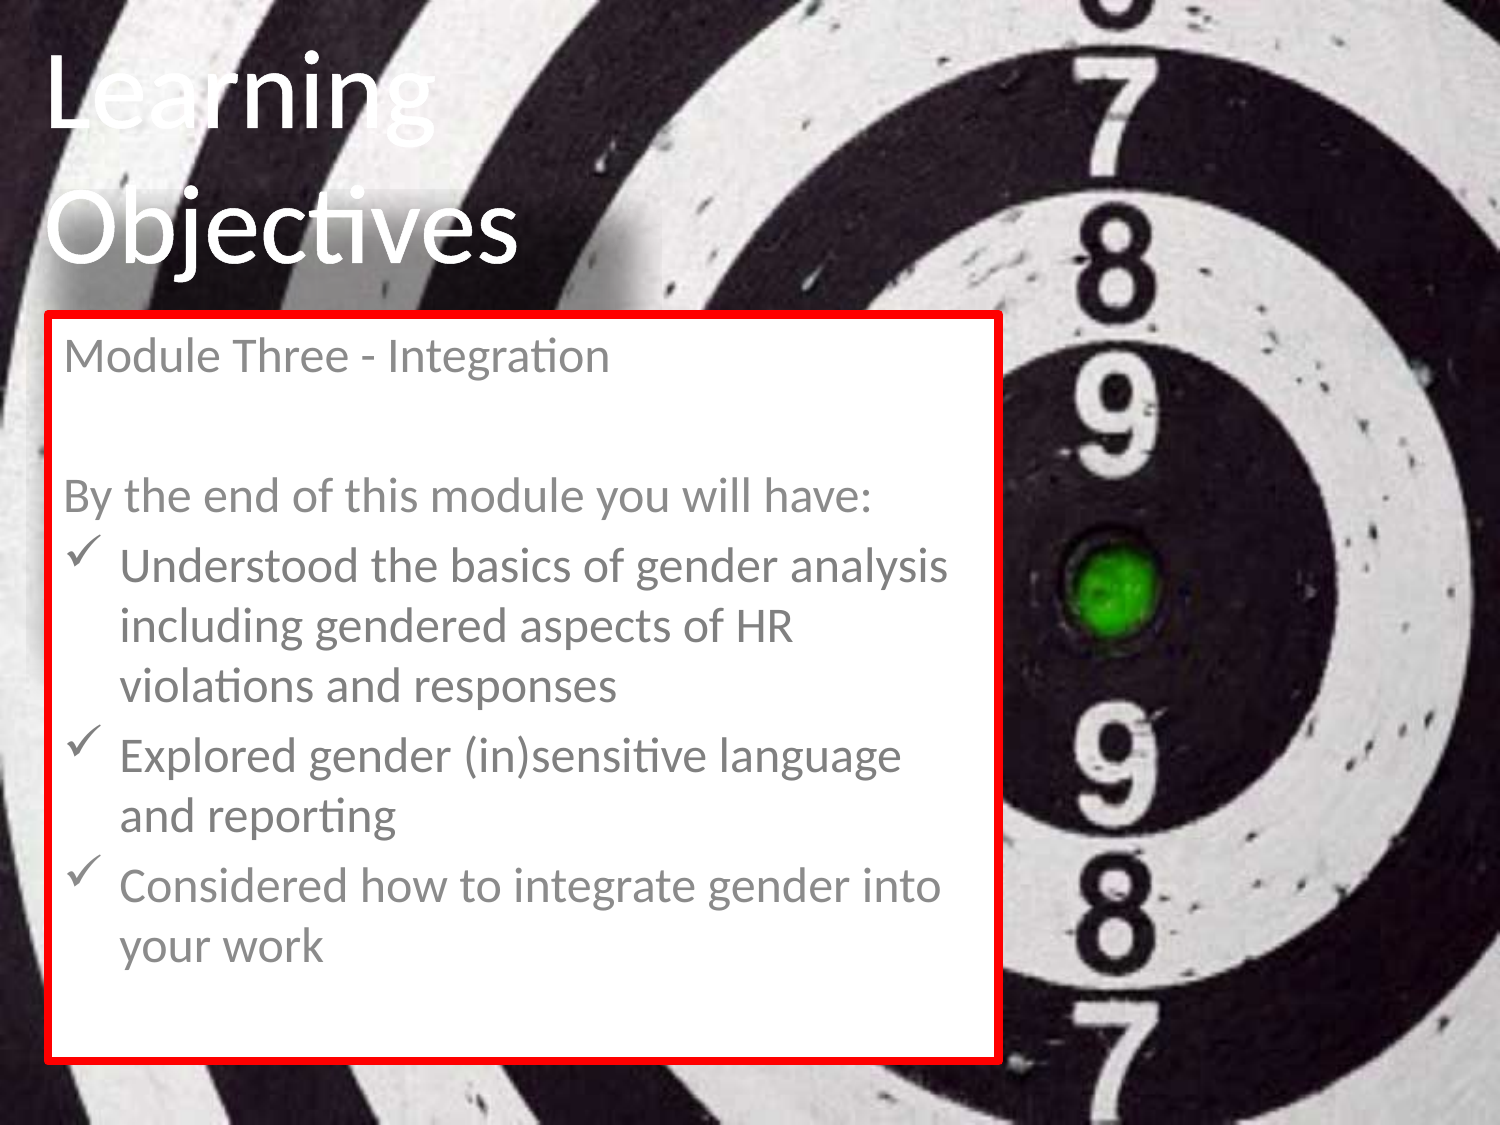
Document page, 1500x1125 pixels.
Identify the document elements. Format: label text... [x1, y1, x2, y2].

picture [0, 0, 1500, 1125]
title Learning Objectives [28, 6, 761, 295]
subtitle Module Three - Integration By the end of this module you will have: Understood the basics of gender analysis including gendered aspects of HR violations and responses Explored gender (in)sensitive language and reporting Considered how to integrate gender into your work [48, 314, 999, 1062]
